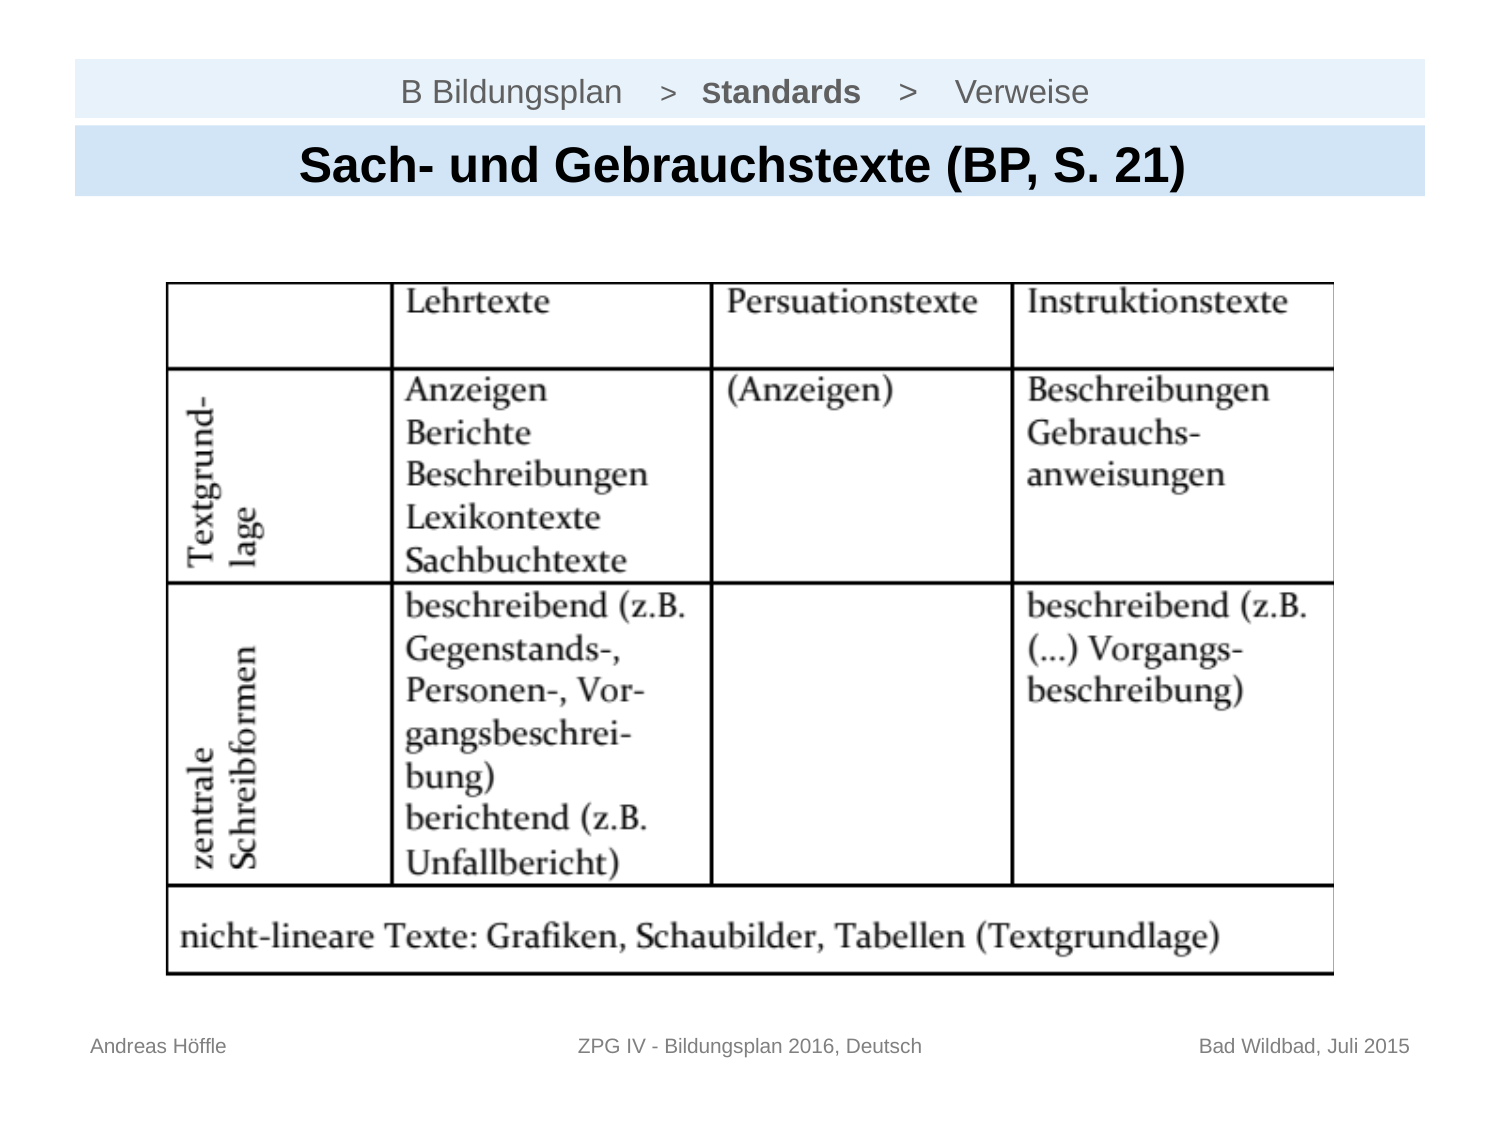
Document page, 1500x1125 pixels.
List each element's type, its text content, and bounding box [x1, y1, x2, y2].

title B Bildungsplan > Standards > Verweise [74, 58, 1426, 119]
list Sach- und Gebrauchstexte (BP, S. 21) [74, 125, 1426, 197]
footer ZPG IV - Bildungsplan 2016, Deutsch [512, 1024, 988, 1101]
slide_number Andreas Höffle [74, 1024, 426, 1101]
slide_number Bad Wildbad, Juli 2015 [1074, 1024, 1426, 1101]
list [165, 281, 1335, 1006]
